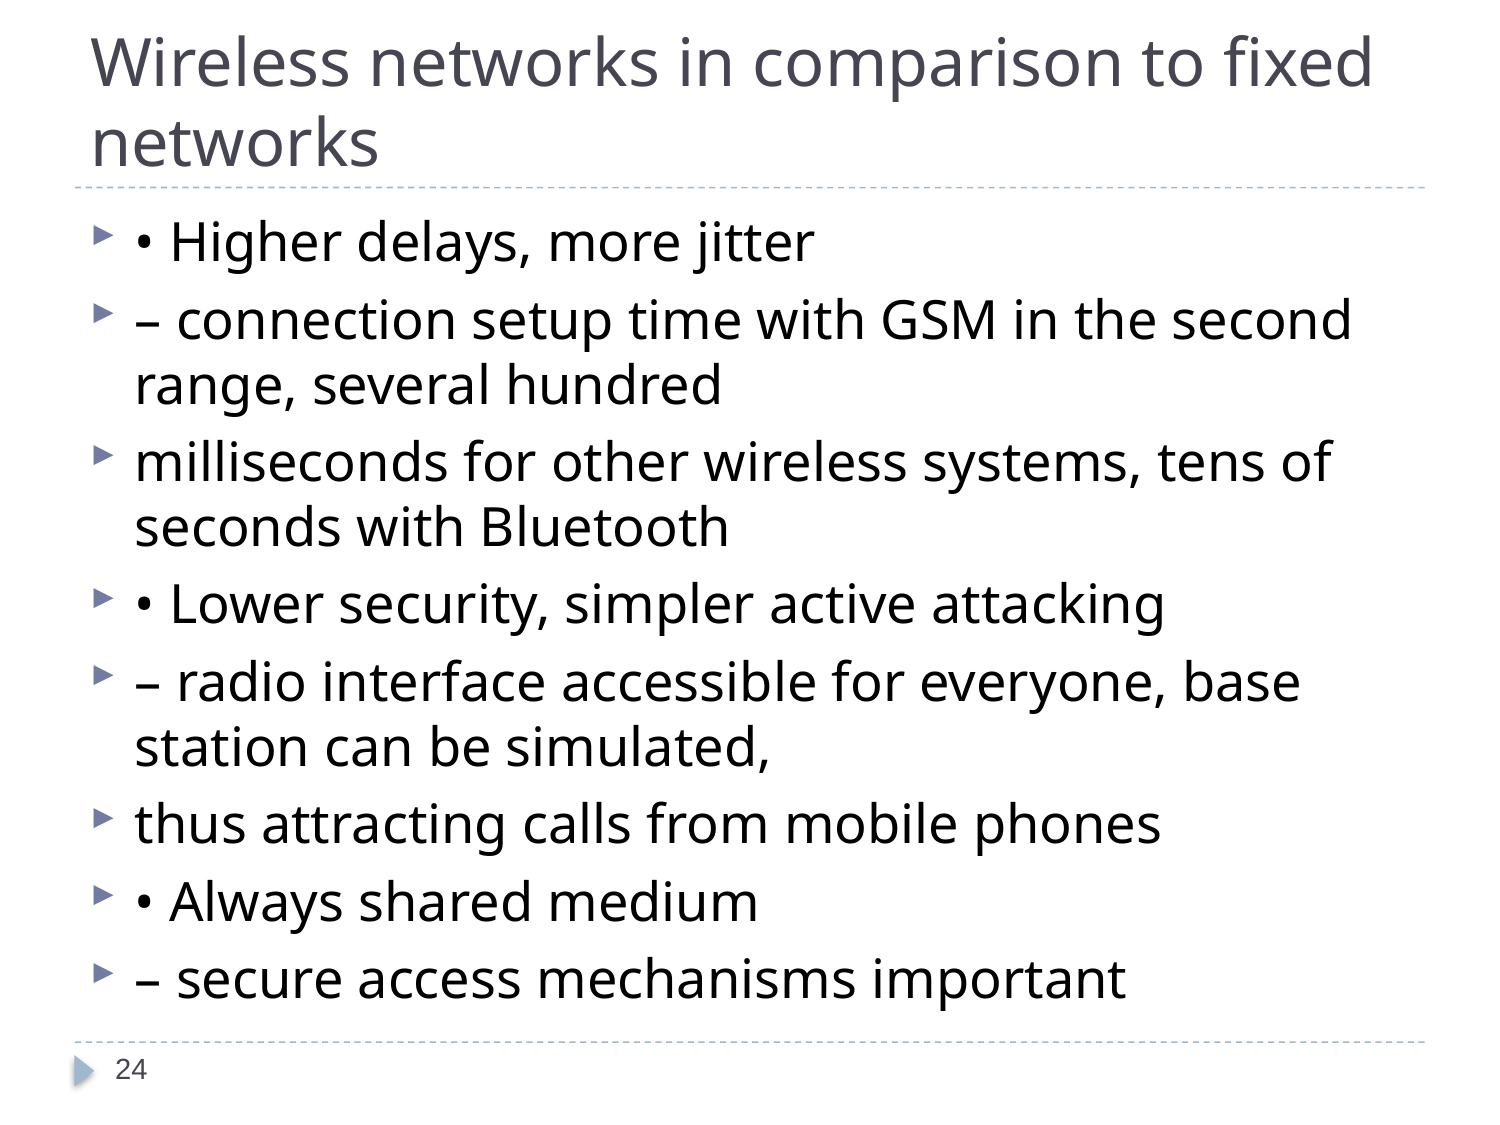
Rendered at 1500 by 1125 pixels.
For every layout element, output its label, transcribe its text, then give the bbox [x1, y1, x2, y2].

title Wireless networks in comparison to fixed networks [74, 24, 1426, 188]
list • Higher delays, more jitter – connection setup time with GSM in the second range, several hundred milliseconds for other wireless systems, tens of seconds with Bluetooth • Lower security, simpler active attacking – radio interface accessible for everyone, base station can be simulated, thus attracting calls from mobile phones • Always shared medium – secure access mechanisms important [74, 199, 1426, 1011]
slide_number 24 [100, 1042, 426, 1103]
